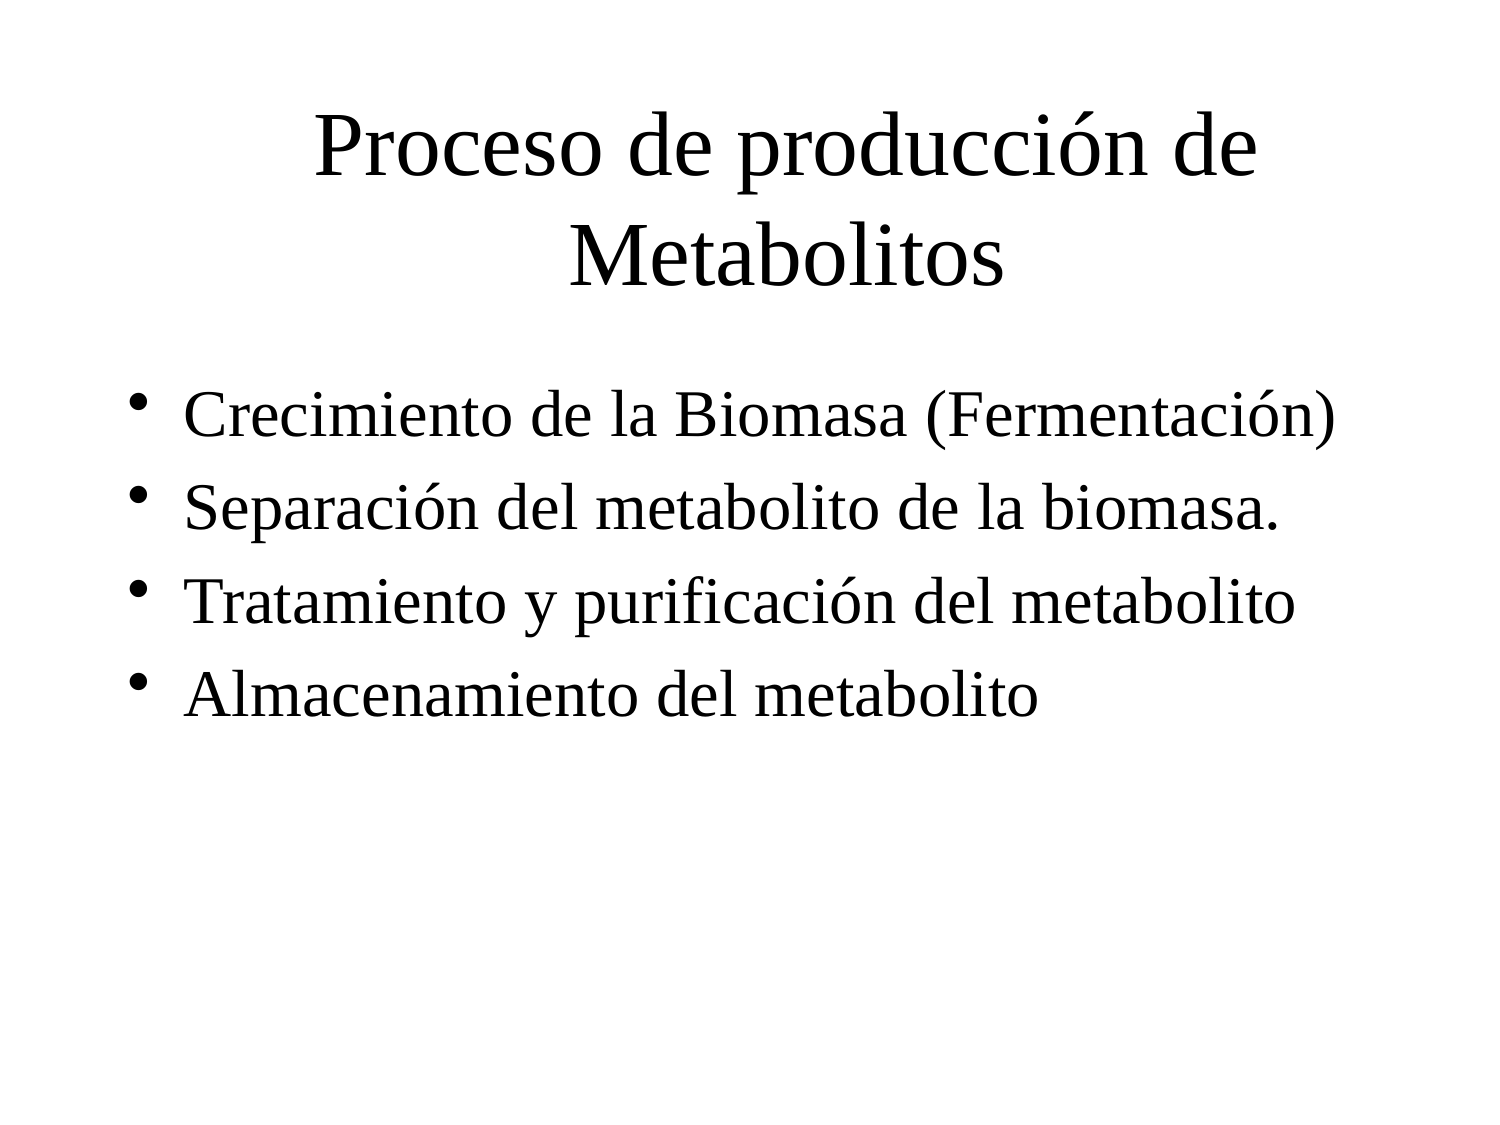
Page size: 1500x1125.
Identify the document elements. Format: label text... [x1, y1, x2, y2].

text_box Proceso de producción de Metabolitos [112, 99, 1463, 288]
text_box Crecimiento de la Biomasa (Fermentación) Separación del metabolito de la biomasa. Tratamiento y purificación del metabolito Almacenamiento del metabolito [112, 362, 1388, 1038]
